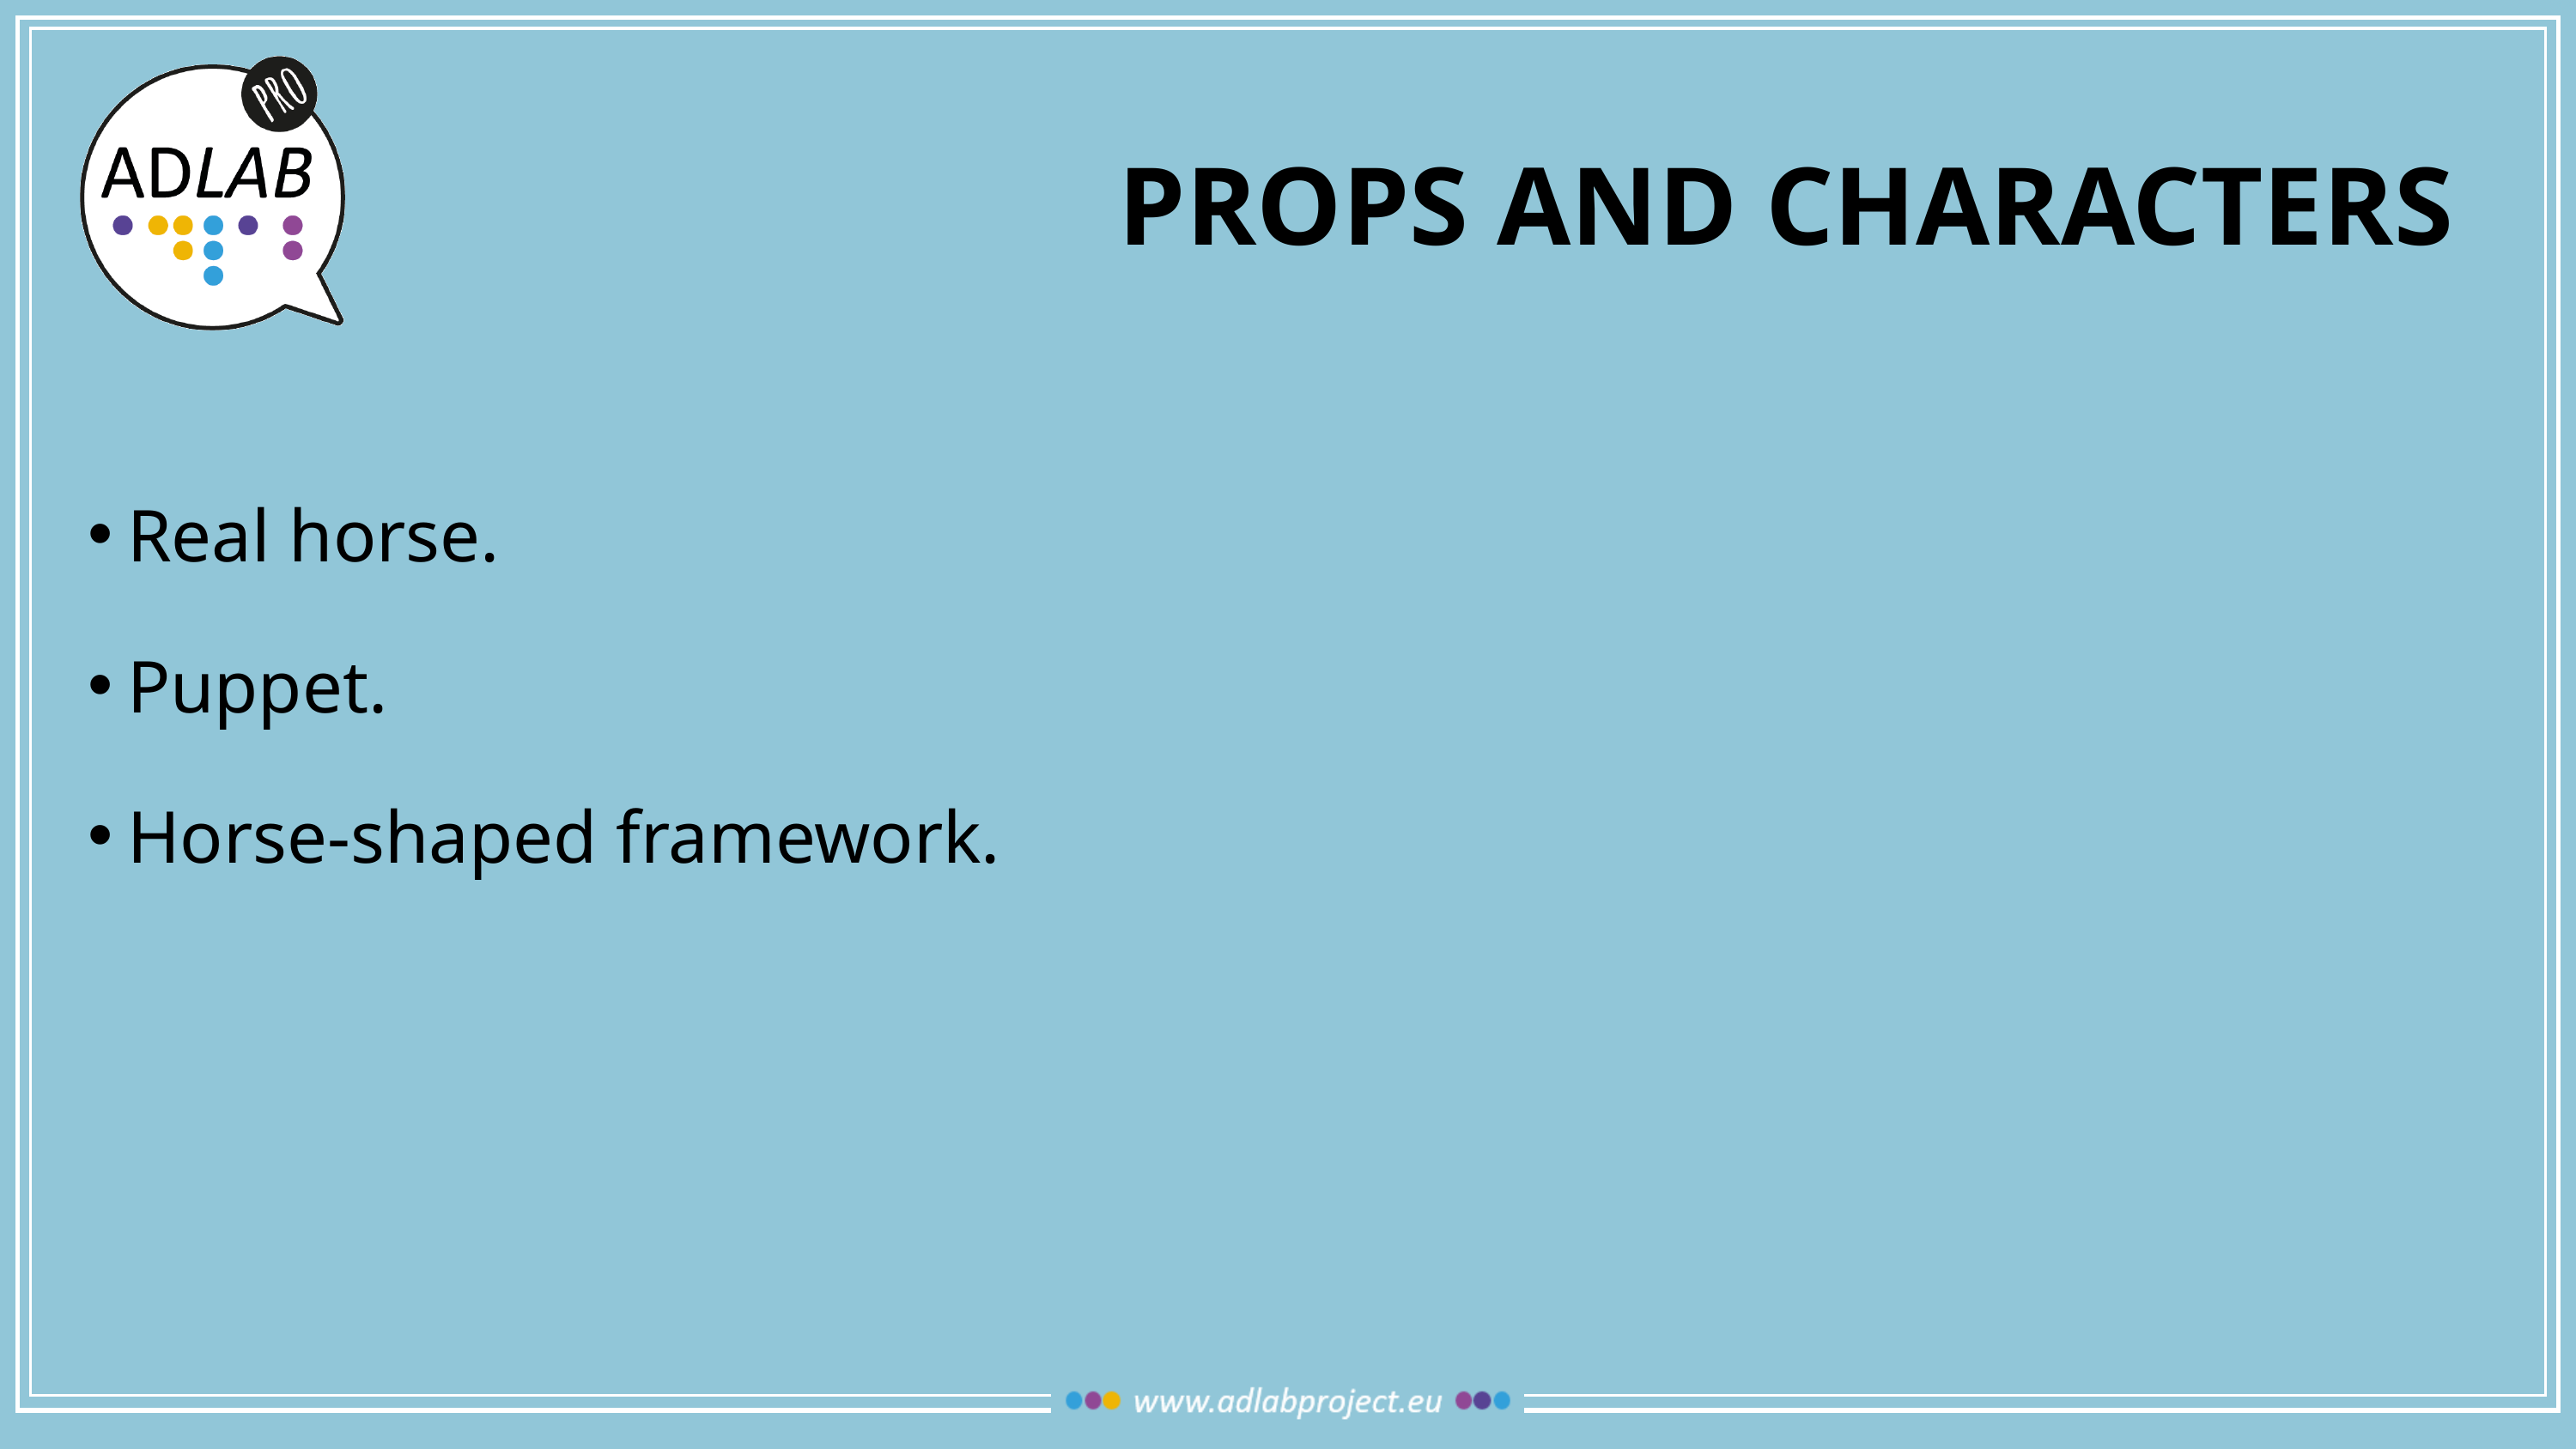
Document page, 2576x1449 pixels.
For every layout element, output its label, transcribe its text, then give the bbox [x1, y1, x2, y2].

picture [72, 49, 353, 330]
picture [1051, 1378, 1524, 1429]
title Props and characters [384, 70, 2467, 351]
list Real horse. Puppet. Horse-shaped framework. [75, 440, 2501, 1122]
